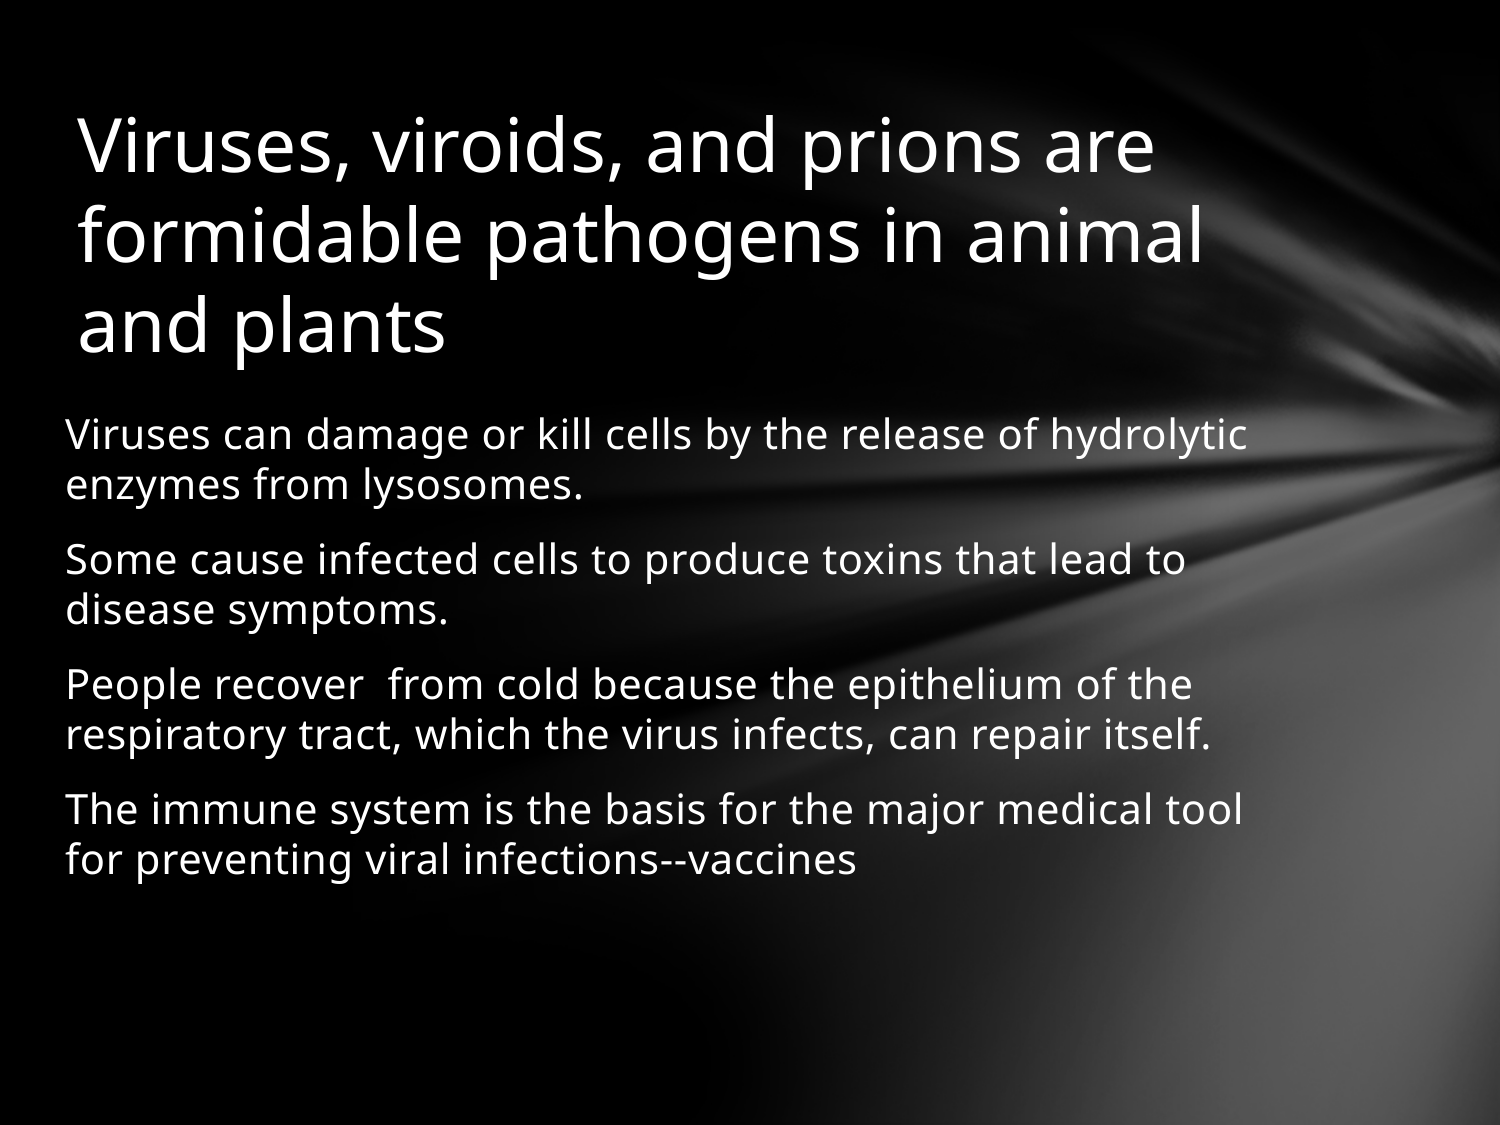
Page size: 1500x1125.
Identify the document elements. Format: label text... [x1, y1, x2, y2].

list Viruses can damage or kill cells by the release of hydrolytic enzymes from lysosomes. Some cause infected cells to produce toxins that lead to disease symptoms. People recover from cold because the epithelium of the respiratory tract, which the virus infects, can repair itself. The immune system is the basis for the major medical tool for preventing viral infections--vaccines [50, 399, 1310, 1050]
title Viruses, viroids, and prions are formidable pathogens in animal and plants [62, 112, 1323, 375]
